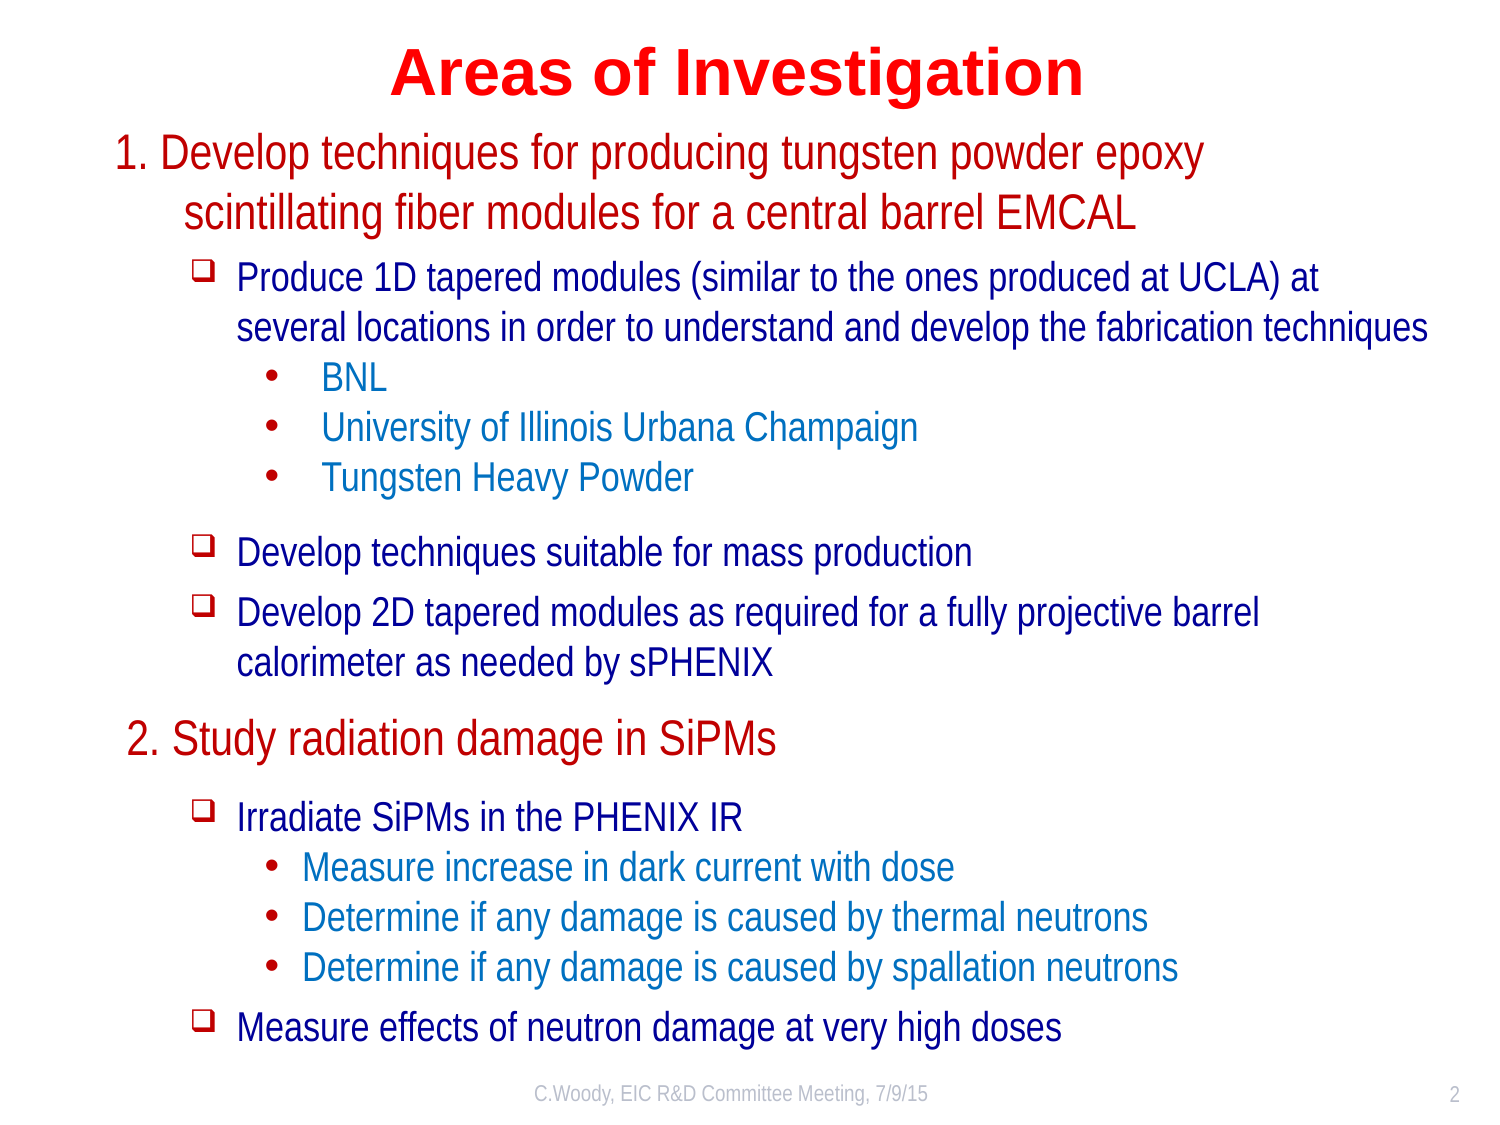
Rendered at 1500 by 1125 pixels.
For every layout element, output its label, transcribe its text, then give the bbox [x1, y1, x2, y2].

text_box 1. Develop techniques for producing tungsten powder epoxy scintillating fiber modules for a central barrel EMCAL Produce 1D tapered modules (similar to the ones produced at UCLA) at several locations in order to understand and develop the fabrication techniques BNL University of Illinois Urbana Champaign Tungsten Heavy Powder Develop techniques suitable for mass production Develop 2D tapered modules as required for a fully projective barrel calorimeter as needed by sPHENIX 2. Study radiation damage in SiPMs Irradiate SiPMs in the PHENIX IR Measure increase in dark current with dose Determine if any damage is caused by thermal neutrons Determine if any damage is caused by spallation neutrons Measure effects of neutron damage at very high doses [99, 112, 1450, 1058]
title Areas of Investigation [62, 24, 1413, 113]
slide_number 2 [1125, 1074, 1475, 1113]
footer C.Woody, EIC R&D Committee Meeting, 7/9/15 [450, 1072, 1013, 1113]
